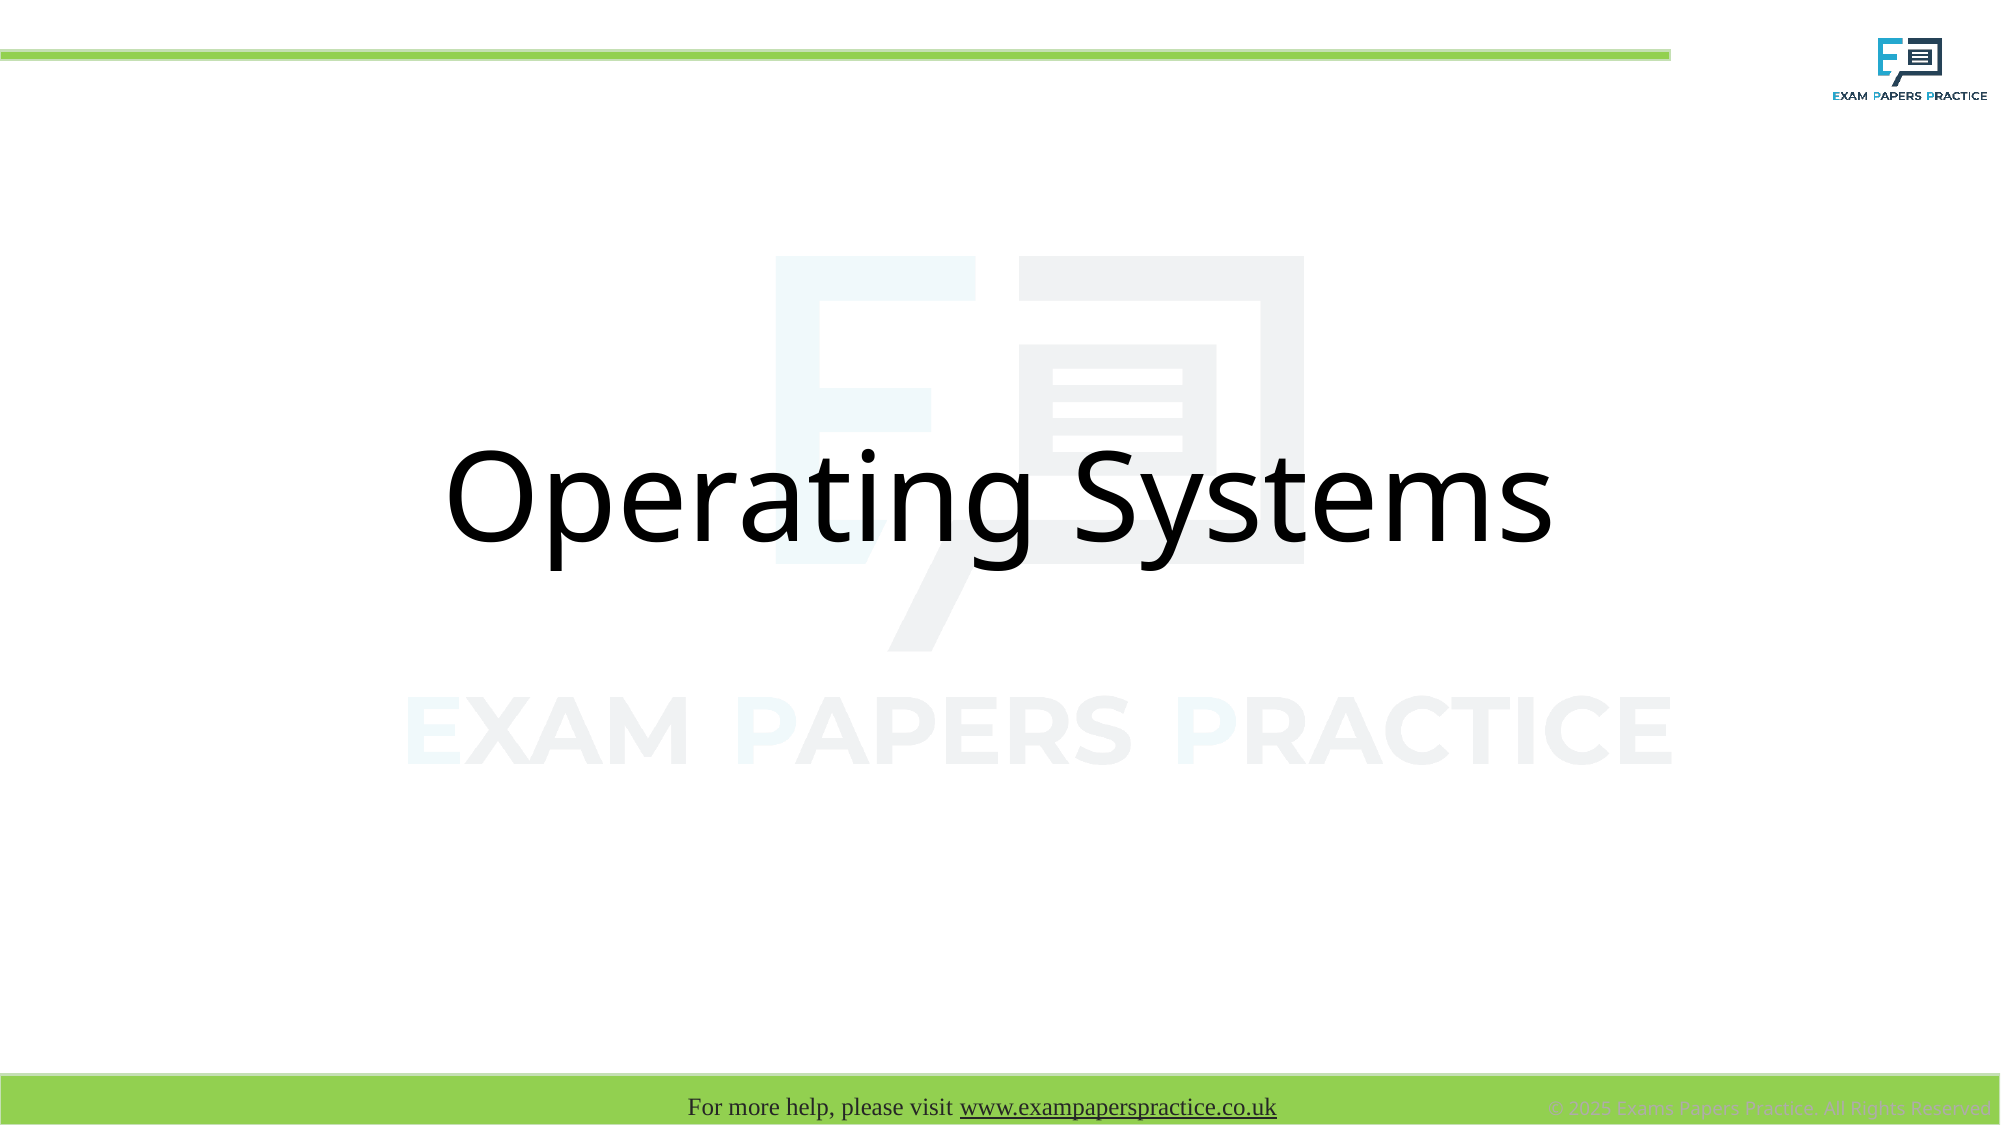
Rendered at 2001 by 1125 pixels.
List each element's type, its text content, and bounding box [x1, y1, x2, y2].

title Operating Systems [249, 184, 1750, 576]
